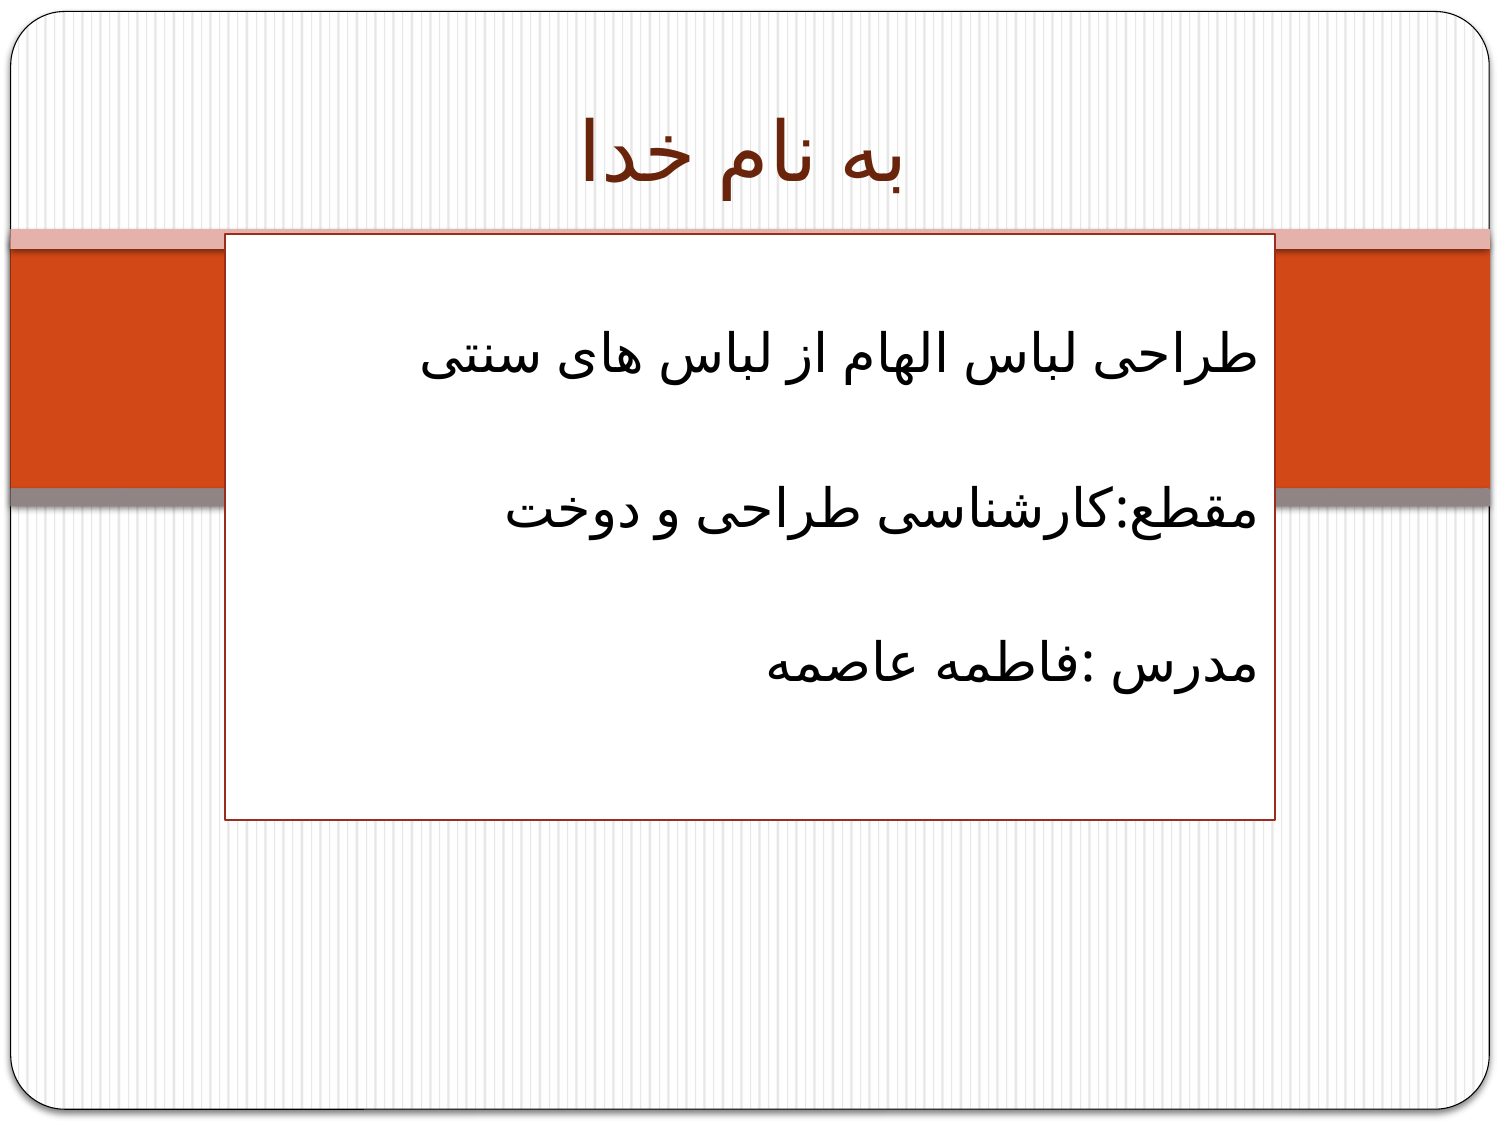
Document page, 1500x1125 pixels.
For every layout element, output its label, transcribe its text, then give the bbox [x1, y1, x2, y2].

title به نام خدا [105, 58, 1381, 247]
subtitle طراحی لباس الهام از لباس های سنتی مقطع:کارشناسی طراحی و دوخت مدرس :فاطمه عاصمه [224, 247, 1276, 821]
